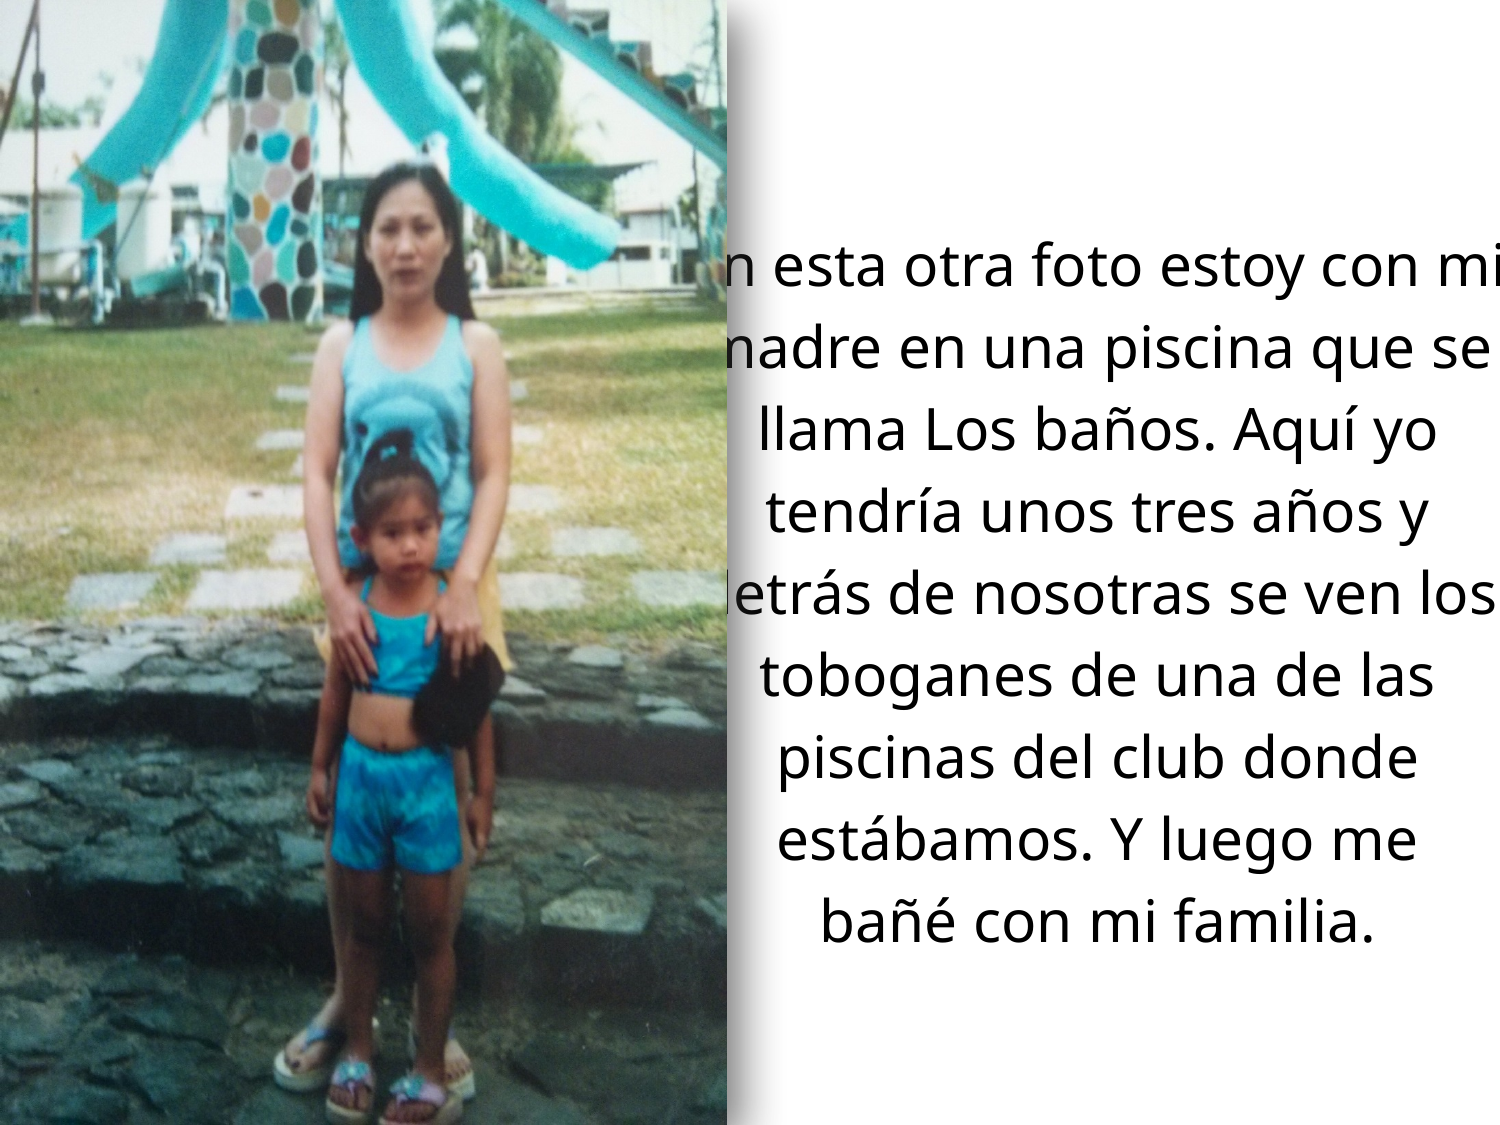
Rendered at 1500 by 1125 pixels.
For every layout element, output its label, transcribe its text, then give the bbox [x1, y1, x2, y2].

list En esta otra foto estoy con mi madre en una piscina que se llama Los baños. Aquí yo tendría unos tres años y detrás de nosotras se ven los toboganes de una de las piscinas del club donde estábamos. Y luego me bañé con mi familia. [775, 219, 1500, 963]
picture [0, 0, 727, 1125]
